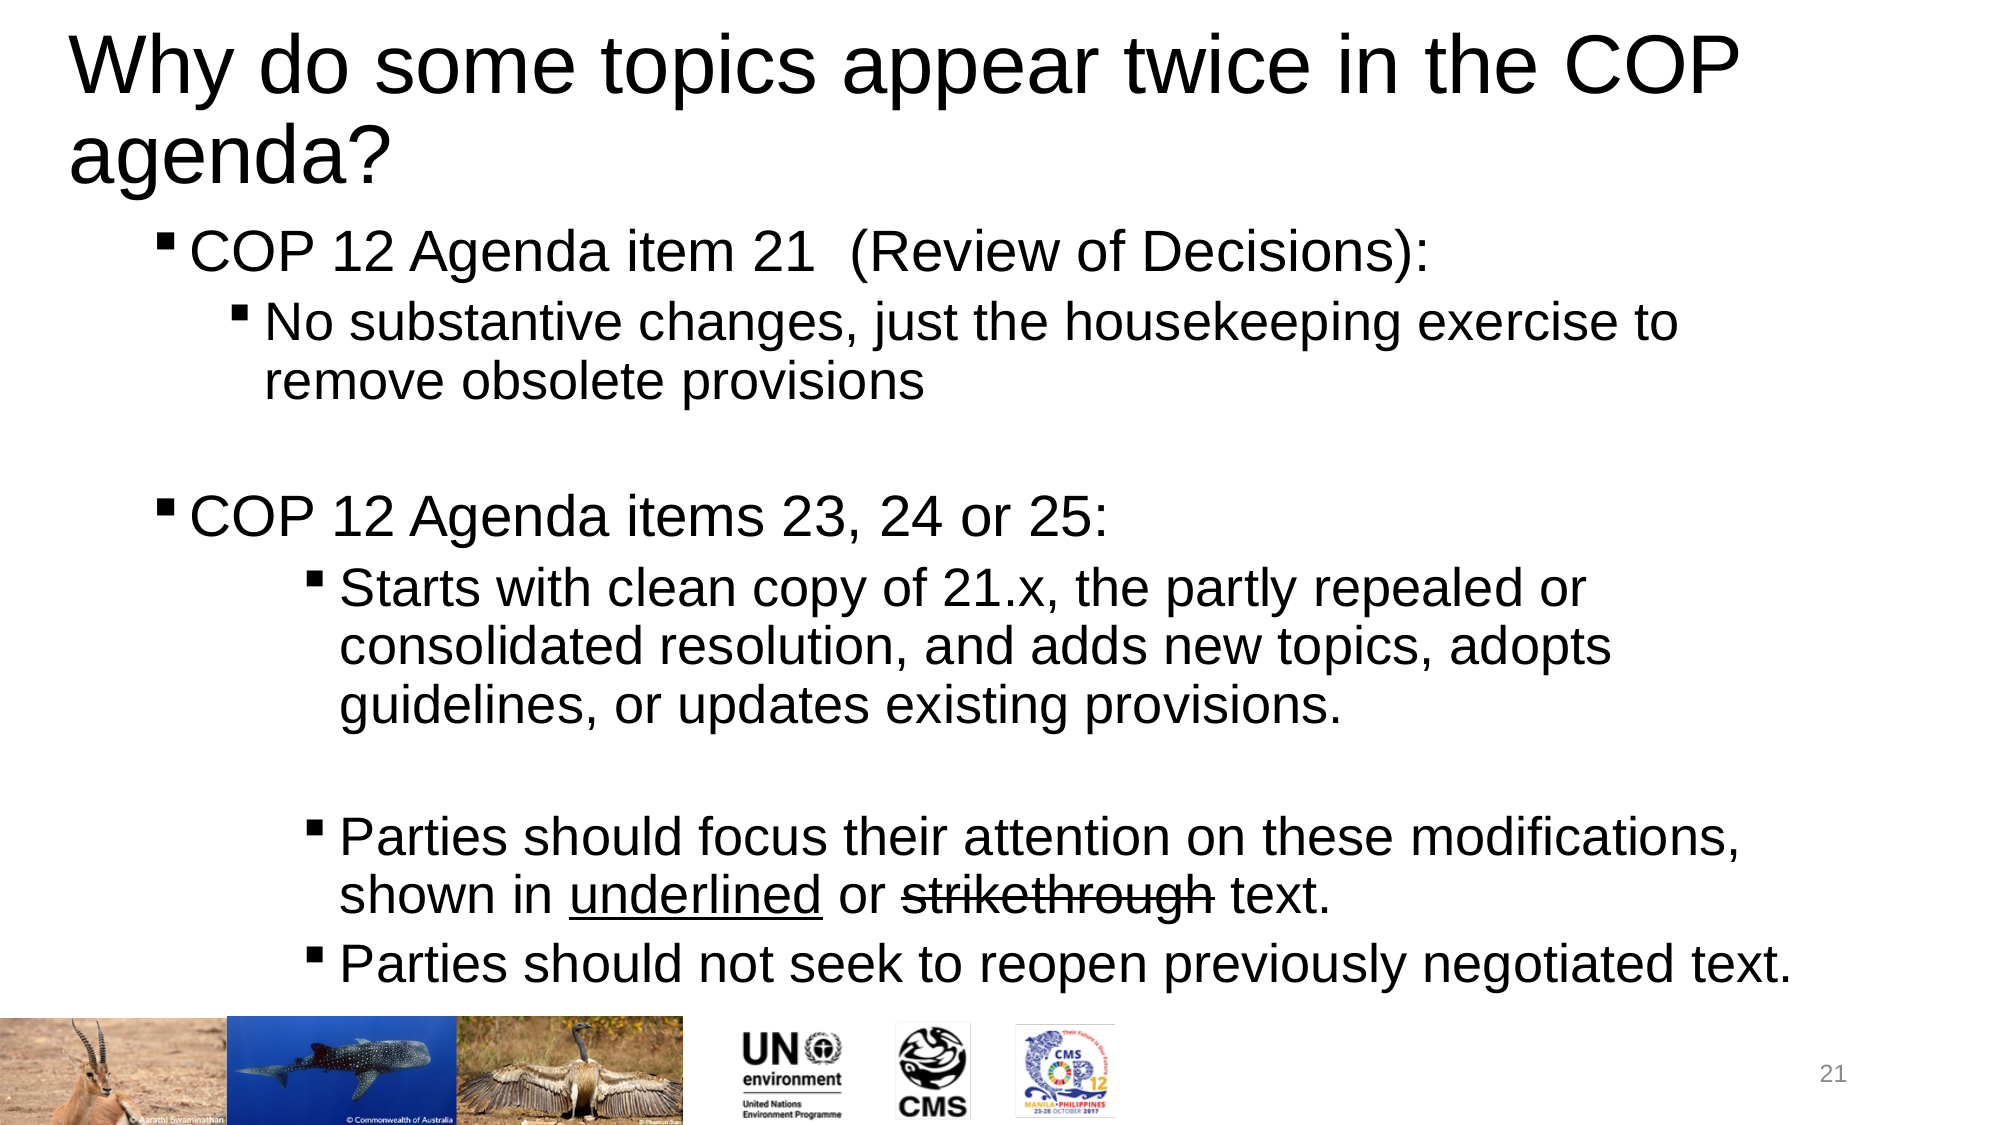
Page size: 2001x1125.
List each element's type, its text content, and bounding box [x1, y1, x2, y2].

slide_number 21 [1412, 1042, 1863, 1103]
picture [0, 1016, 683, 1125]
text_box Why do some topics appear twice in the COP agenda? [53, 54, 1863, 169]
list COP 12 Agenda item 21 (Review of Decisions): No substantive changes, just the housekeeping exercise to remove obsolete provisions COP 12 Agenda items 23, 24 or 25: Starts with clean copy of 21.x, the partly repealed or consolidated resolution, and adds new topics, adopts guidelines, or updates existing provisions. Parties should focus their attention on these modifications, shown in underlined or strikethrough text. Parties should not seek to reopen previously negotiated text. [137, 213, 1863, 1097]
picture [725, 1097, 1115, 1125]
